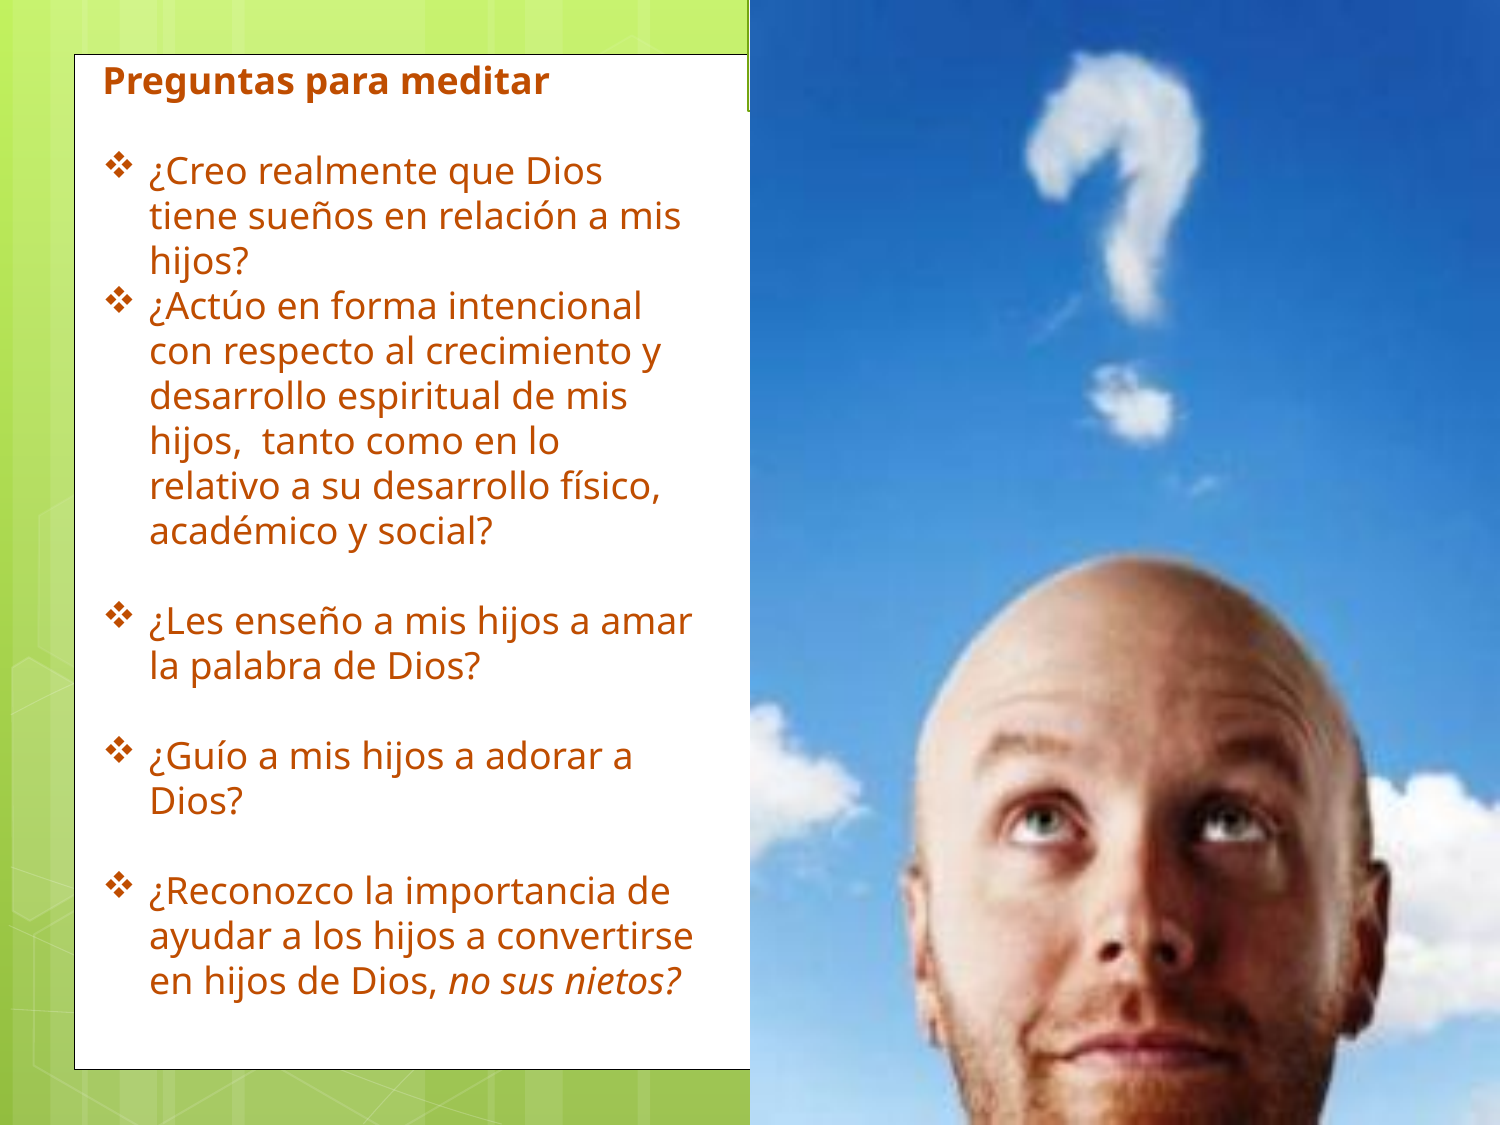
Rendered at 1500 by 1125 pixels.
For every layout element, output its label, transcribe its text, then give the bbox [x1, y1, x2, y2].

text_box Preguntas para meditar ¿Creo realmente que Dios tiene sueños en relación a mis hijos? ¿Actúo en forma intencional con respecto al crecimiento y desarrollo espiritual de mis hijos, tanto como en lo relativo a su desarrollo físico, académico y social? ¿Les enseño a mis hijos a amar la palabra de Dios? ¿Guío a mis hijos a adorar a Dios? ¿Reconozco la importancia de ayudar a los hijos a convertirse en hijos de Dios, no sus nietos? [87, 49, 713, 1055]
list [749, 0, 1500, 1125]
